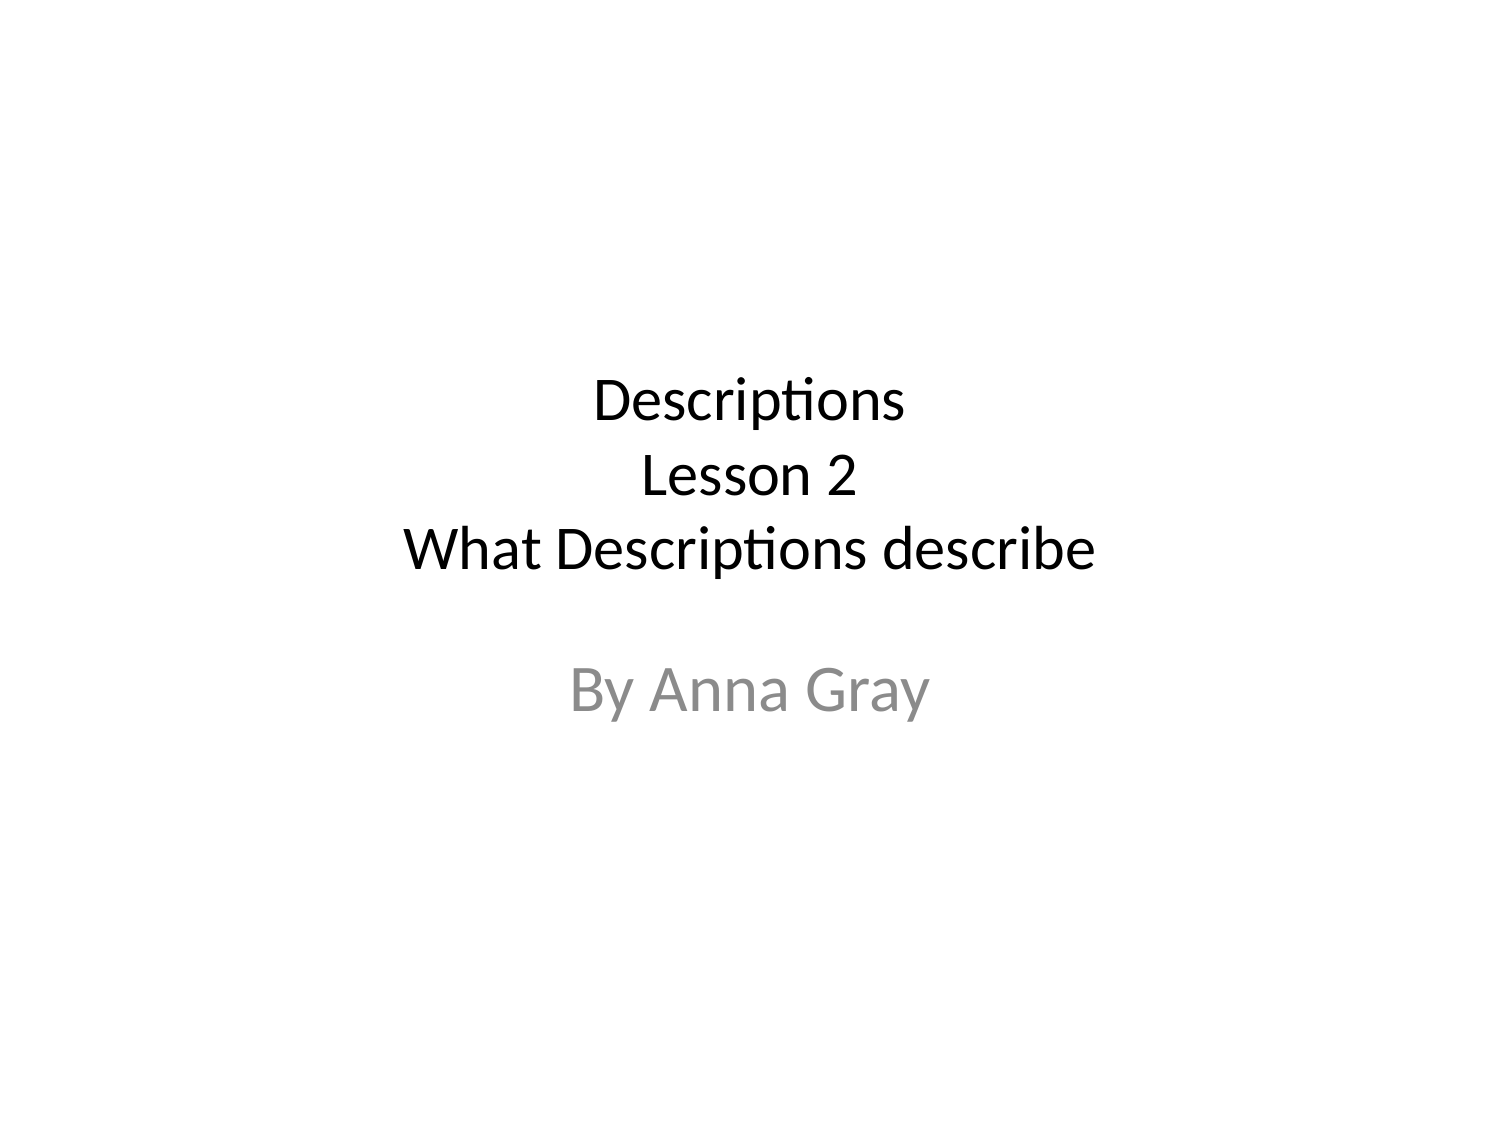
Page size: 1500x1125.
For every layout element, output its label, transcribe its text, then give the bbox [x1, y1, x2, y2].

subtitle By Anna Gray [225, 637, 1275, 925]
title Descriptions Lesson 2 What Descriptions describe [112, 349, 1388, 591]
